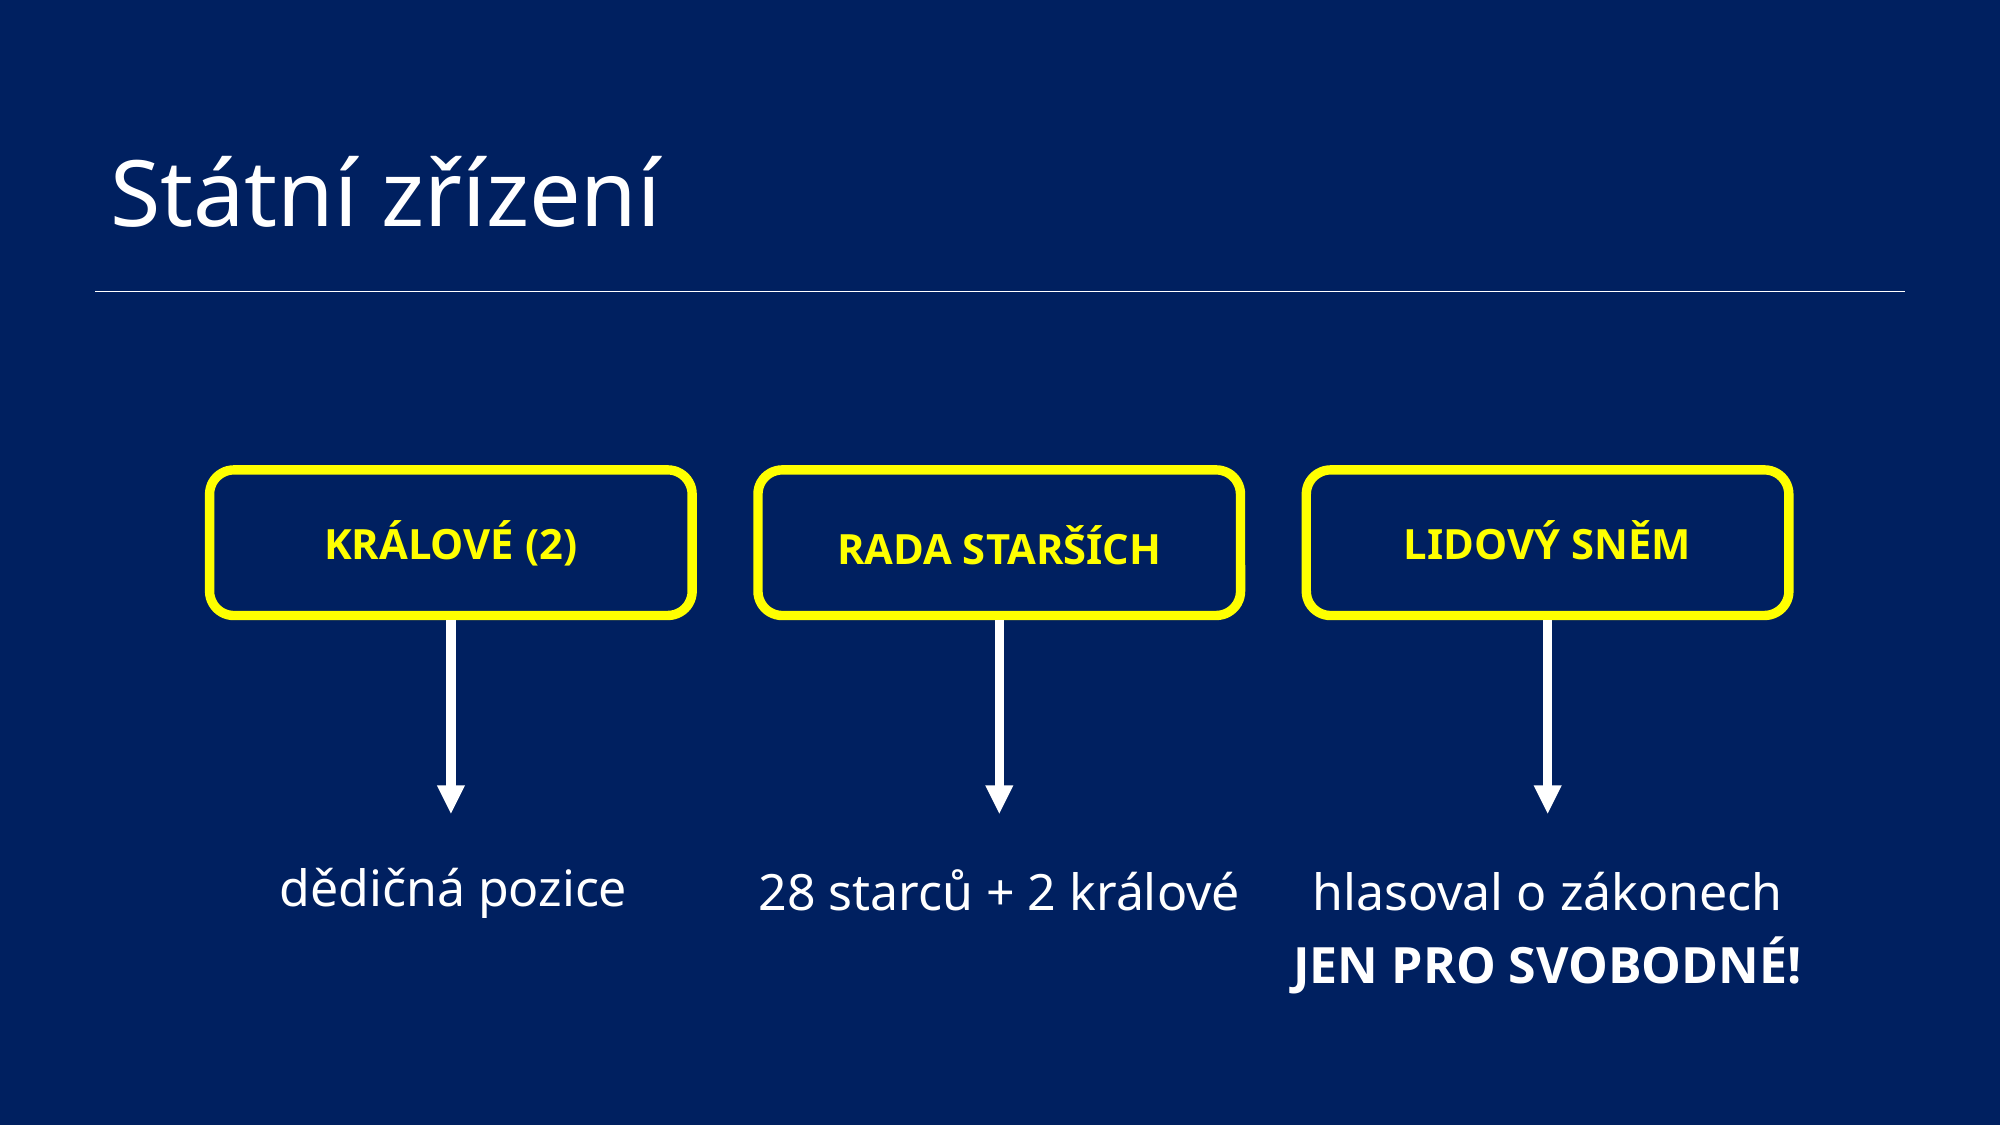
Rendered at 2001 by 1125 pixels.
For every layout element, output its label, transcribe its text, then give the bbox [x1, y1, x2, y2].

text_box 28 starců + 2 králové [737, 853, 1262, 929]
text_box [208, 468, 694, 617]
text_box [756, 468, 1242, 617]
text_box RADA STARŠÍCH [776, 515, 1223, 580]
text_box LIDOVÝ SNĚM [1324, 510, 1771, 575]
text_box hlasoval o zákonech JEN PRO SVOBODNÉ! [1270, 853, 1825, 1001]
text_box KRÁLOVÉ (2) [228, 510, 674, 575]
text_box Státní zřízení [95, 139, 1821, 288]
text_box [1305, 468, 1790, 617]
text_box dědičná pozice [233, 848, 674, 924]
